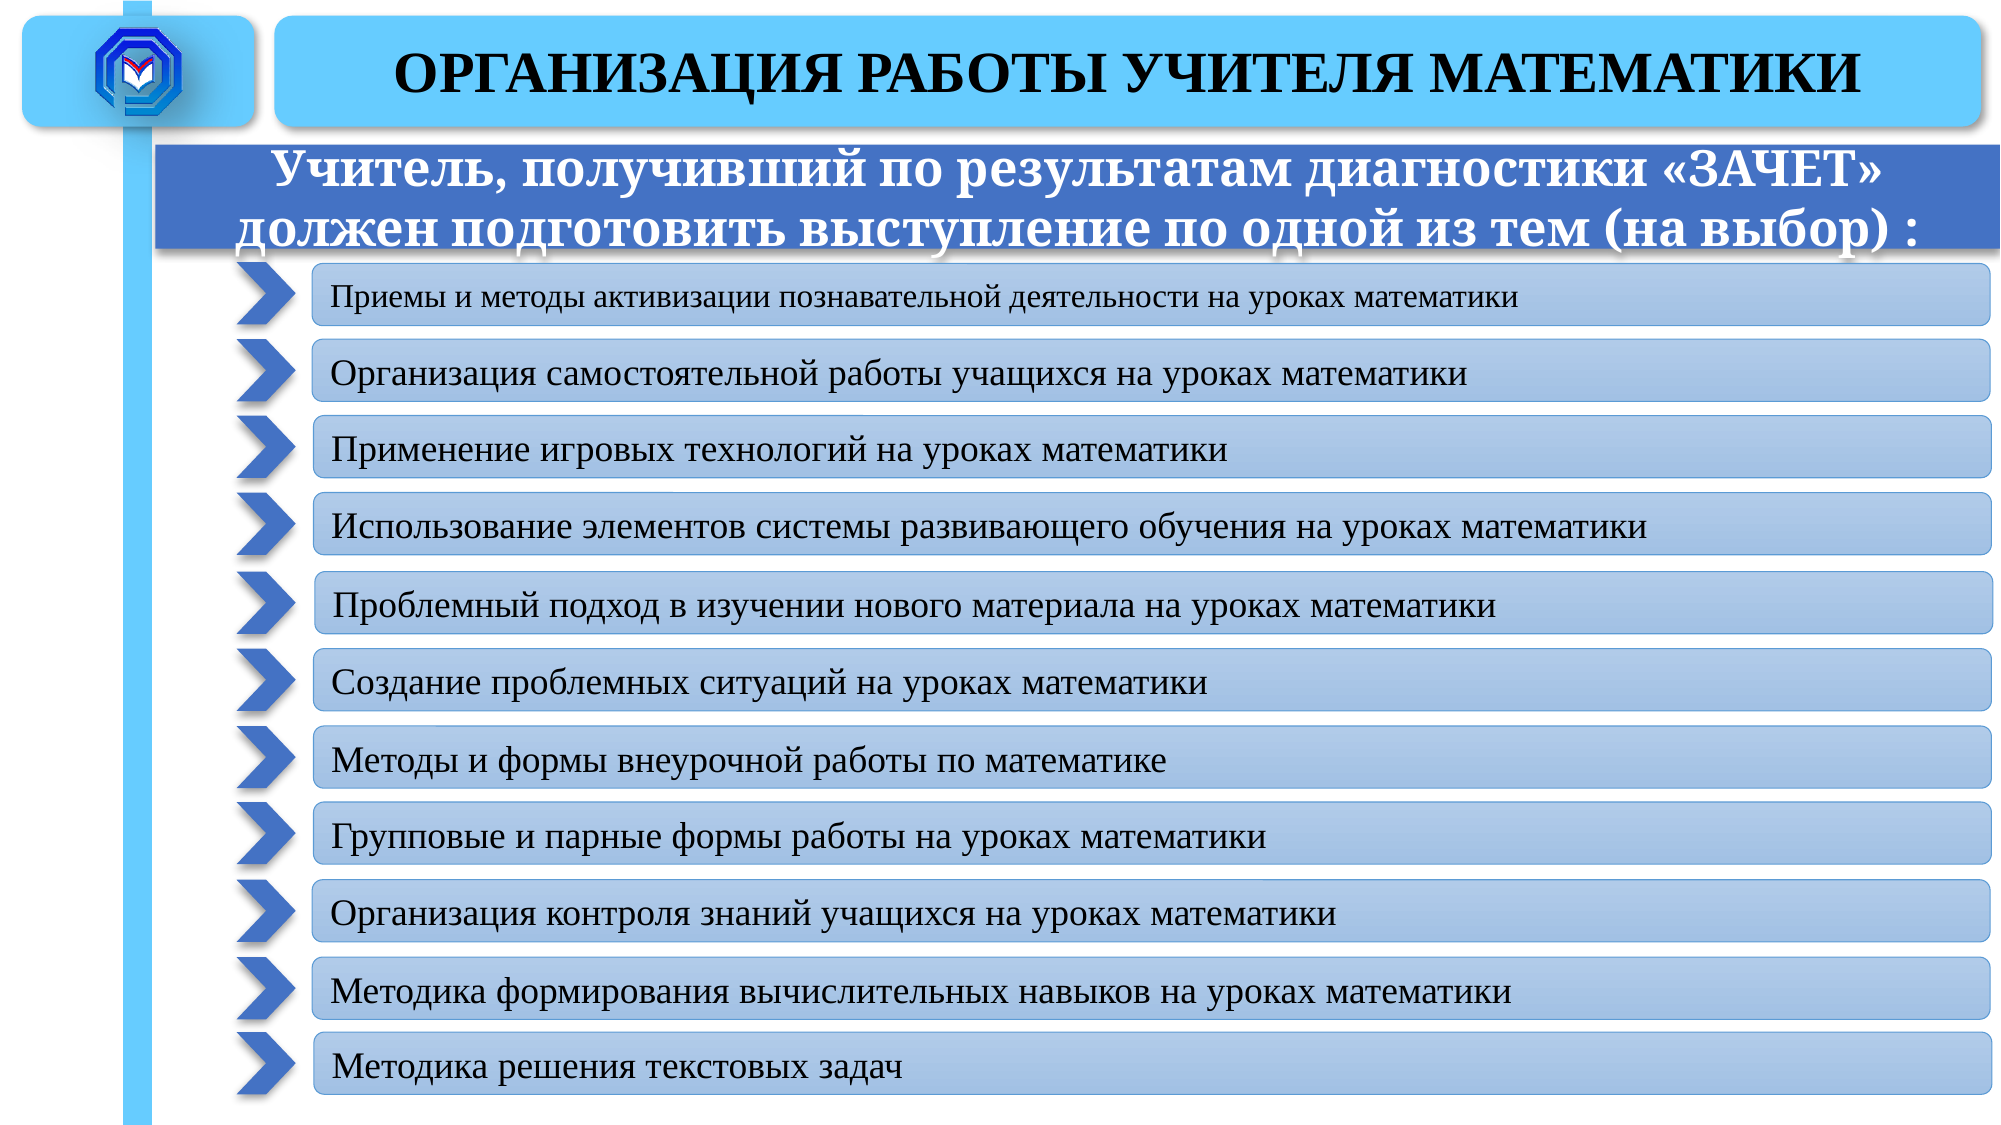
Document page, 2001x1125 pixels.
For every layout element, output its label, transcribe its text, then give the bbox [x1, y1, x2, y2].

text_box [234, 647, 298, 712]
text_box [234, 878, 298, 943]
title ОРГАНИЗАЦИЯ РАБОТЫ УЧИТЕЛЯ МАТЕМАТИКИ [295, 27, 1961, 120]
text_box [234, 491, 298, 556]
text_box Методика формирования вычислительных навыков на уроках математики [311, 956, 1991, 1020]
text_box Использование элементов системы развивающего обучения на уроках математики [312, 491, 1992, 556]
text_box Приемы и методы активизации познавательной деятельности на уроках математики [311, 262, 1991, 327]
text_box Проблемный подход в изучении нового материала на уроках математики [314, 571, 1994, 635]
text_box Организация контроля знаний учащихся на уроках математики [311, 879, 1991, 943]
text_box [234, 338, 298, 403]
text_box [234, 724, 298, 790]
text_box Организация самостоятельной работы учащихся на уроках математики [311, 338, 1991, 402]
picture [91, 23, 186, 119]
text_box Методика решения текстовых задач [313, 1031, 1993, 1095]
text_box Применение игровых технологий на уроках математики [312, 414, 1992, 479]
text_box [234, 261, 298, 326]
text_box Методы и формы внеурочной работы по математике [312, 725, 1992, 789]
text_box Создание проблемных ситуаций на уроках математики [312, 648, 1992, 712]
text_box [234, 570, 298, 635]
text_box [234, 956, 298, 1021]
text_box Групповые и парные формы работы на уроках математики [312, 801, 1992, 865]
text_box [234, 800, 298, 866]
text_box [234, 1031, 298, 1096]
text_box [234, 414, 298, 479]
text_box Учитель, получивший по результатам диагностики «ЗАЧЕТ» должен подготовить выступление по одной из тем (на выбор) : [154, 143, 2000, 250]
